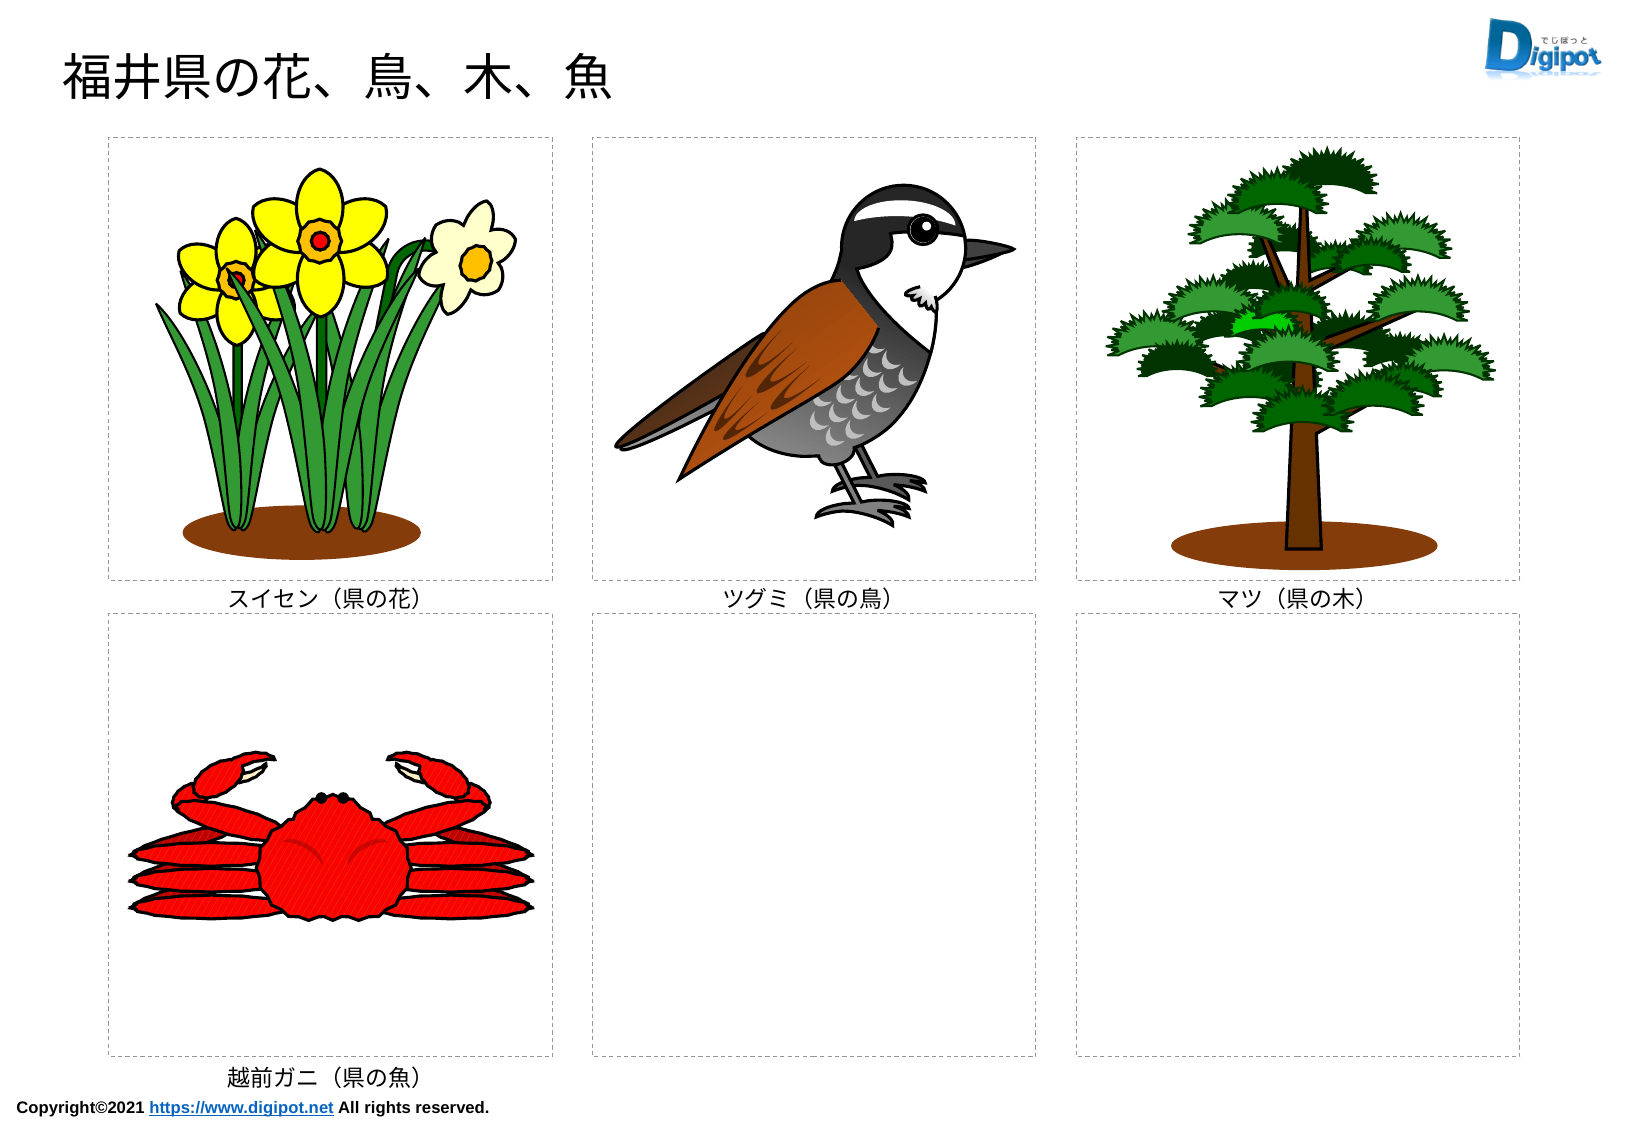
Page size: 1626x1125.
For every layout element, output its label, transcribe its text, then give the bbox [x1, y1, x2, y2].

text_box 越前ガニ（県の魚） [104, 1056, 558, 1099]
text_box スイセン（県の花） [104, 577, 558, 620]
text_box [600, 185, 1014, 526]
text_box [1105, 148, 1496, 571]
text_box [129, 755, 534, 921]
text_box マツ（県の木） [1071, 577, 1525, 620]
text_box ツグミ（県の鳥） [587, 577, 1041, 620]
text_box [173, 169, 522, 560]
text_box 福井県の花、鳥、木、魚 [48, 38, 628, 113]
picture [1485, 18, 1602, 82]
